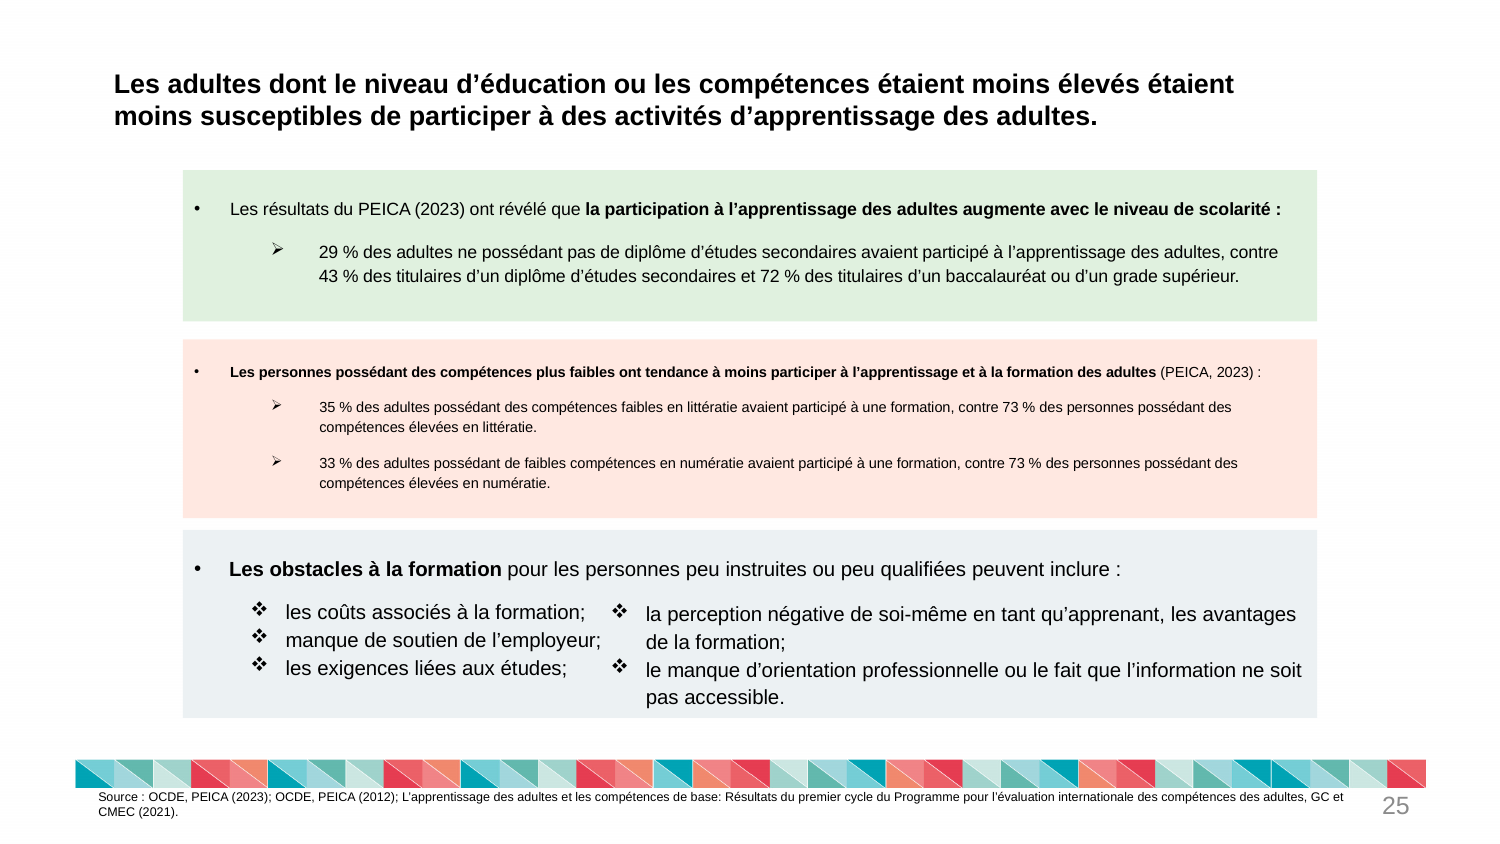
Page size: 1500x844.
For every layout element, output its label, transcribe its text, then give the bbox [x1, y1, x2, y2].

text_box Les obstacles à la formation pour les personnes peu instruites ou peu qualifiées peuvent inclure : les coûts associés à la formation; manque de soutien de l’employeur; les exigences liées aux études; [182, 529, 1318, 718]
slide_number 25 [1390, 782, 1425, 827]
title Les adultes dont le niveau d’éducation ou les compétences étaient moins élevés étaient moins susceptibles de participer à des activités d’apprentissage des adultes. [99, 49, 1332, 149]
text_box Les résultats du PEICA (2023) ont révélé que la participation à l’apprentissage des adultes augmente avec le niveau de scolarité : 29 % des adultes ne possédant pas de diplôme d’études secondaires avaient participé à l’apprentissage des adultes, contre 43 % des titulaires d’un diplôme d’études secondaires et 72 % des titulaires d’un baccalauréat ou d’un grade supérieur. [182, 170, 1318, 322]
text_box Source : OCDE, PEICA (2023); OCDE, PEICA (2012); L’apprentissage des adultes et les compétences de base: Résultats du premier cycle du Programme pour l’évaluation internationale des compétences des adultes, GC et CMEC (2021). [83, 781, 1390, 842]
text_box Les personnes possédant des compétences plus faibles ont tendance à moins participer à l’apprentissage et à la formation des adultes (PEICA, 2023) : 35 % des adultes possédant des compétences faibles en littératie avaient participé à une formation, contre 73 % des personnes possédant des compétences élevées en littératie. 33 % des adultes possédant de faibles compétences en numératie avaient participé à une formation, contre 73 % des personnes possédant des compétences élevées en numératie. [182, 339, 1318, 519]
picture [0, 0, 1500, 844]
text_box la perception négative de soi-même en tant qu’apprenant, les avantages de la formation; le manque d’orientation professionnelle ou le fait que l’information ne soit pas accessible. [539, 590, 1318, 717]
